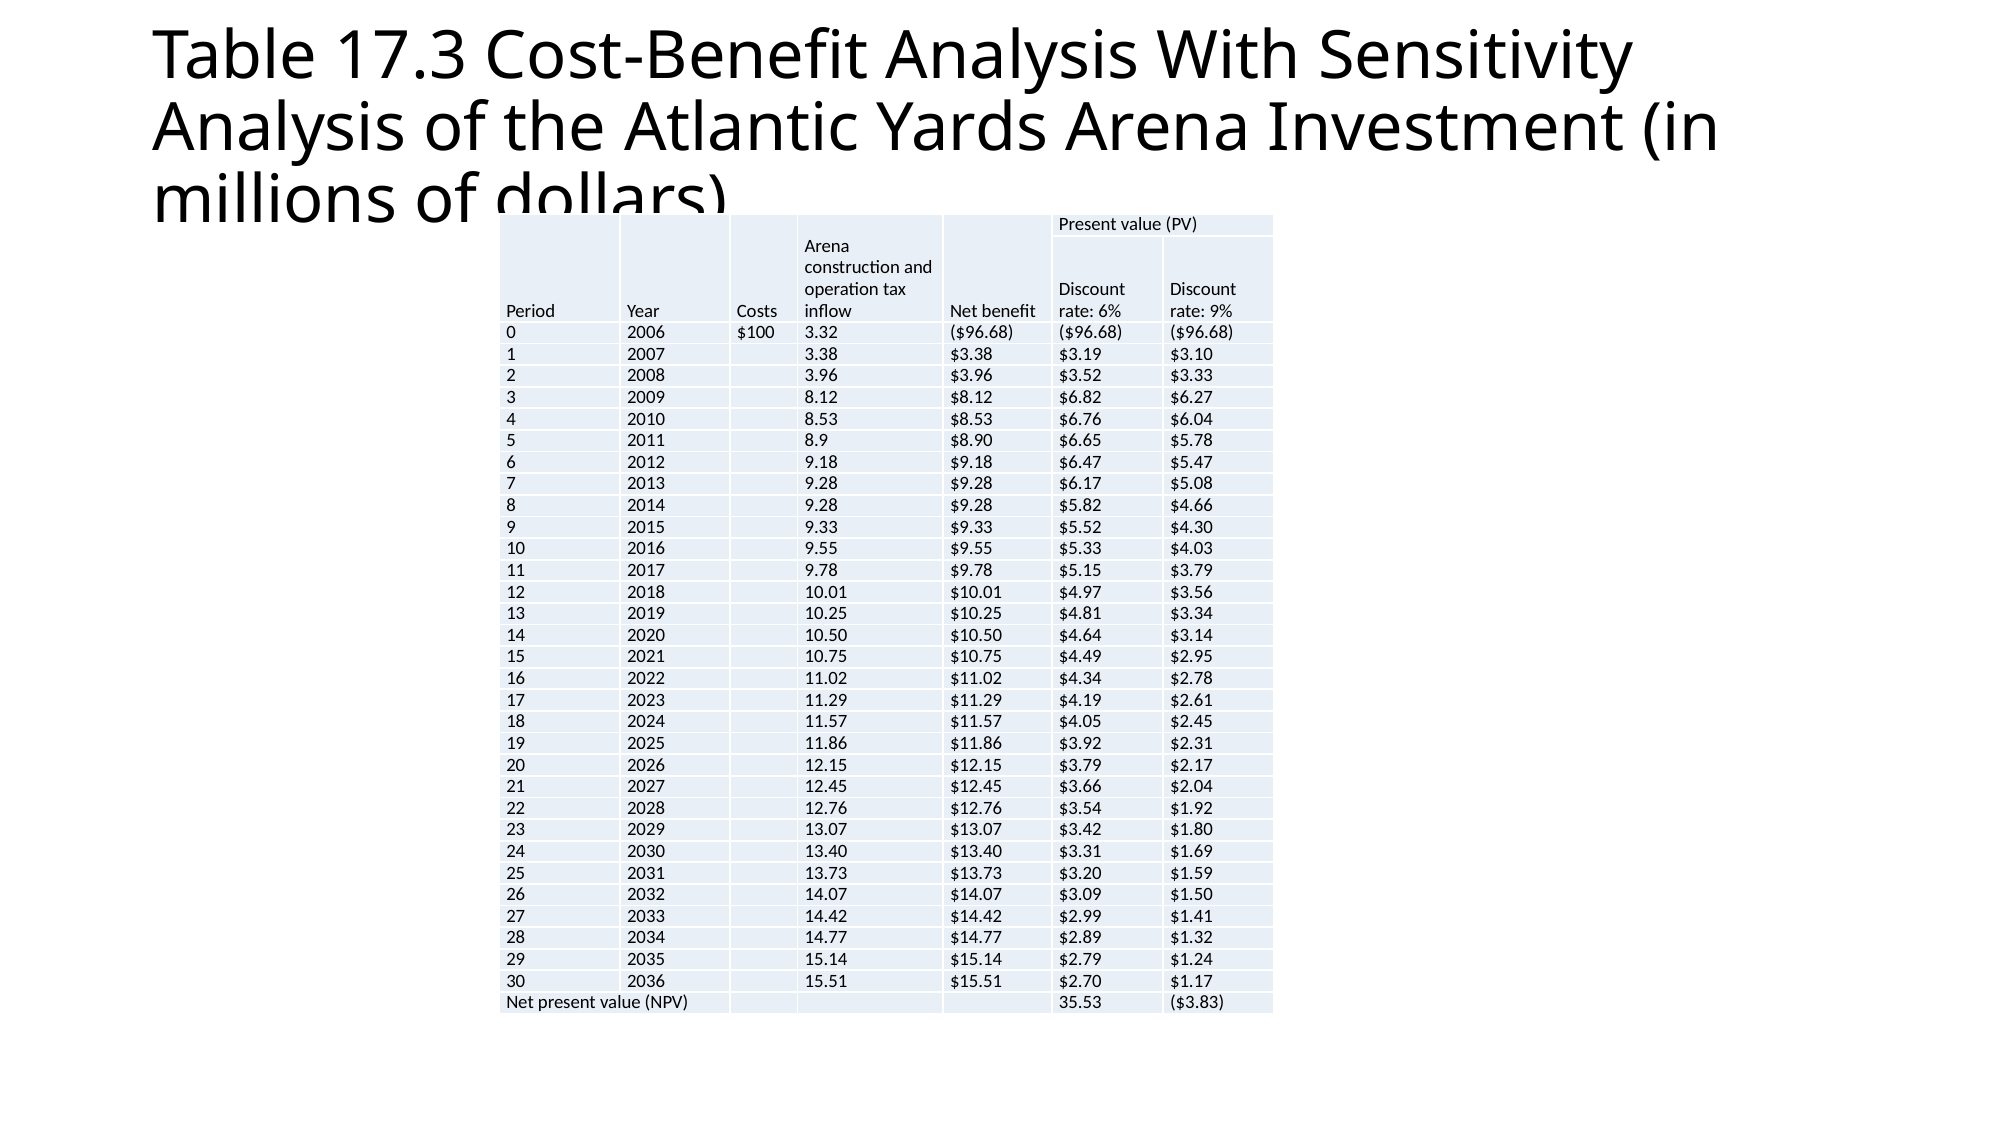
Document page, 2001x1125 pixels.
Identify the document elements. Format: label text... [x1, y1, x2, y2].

table_cell $2.45 [1164, 712, 1273, 732]
table_cell [731, 928, 797, 948]
table_cell 2023 [621, 690, 729, 710]
table_cell $100 [731, 323, 797, 343]
table_cell 6 [500, 452, 619, 472]
table_cell $10.75 [944, 647, 1051, 667]
table_cell $2.04 [1164, 777, 1273, 797]
table_cell $3.79 [1164, 561, 1273, 580]
table_cell ($96.68) [1053, 323, 1162, 343]
table_cell $9.18 [944, 452, 1051, 472]
table_cell [731, 647, 797, 667]
table_cell $5.52 [1053, 517, 1162, 537]
table_cell $4.64 [1053, 625, 1162, 645]
table_cell 3.96 [798, 366, 942, 386]
table_cell $14.42 [944, 906, 1051, 926]
table_cell $3.19 [1053, 344, 1162, 364]
table_cell Net present value (NPV) [500, 993, 729, 1013]
table_cell 2025 [621, 733, 729, 753]
table_cell 12 [500, 582, 619, 602]
table_cell 9.28 [798, 474, 942, 494]
table_cell [944, 993, 1051, 1013]
table_cell [731, 344, 797, 364]
table_cell $2.61 [1164, 690, 1273, 710]
table_cell 2033 [621, 906, 729, 926]
table_cell $6.82 [1053, 388, 1162, 407]
table_cell [731, 842, 797, 861]
table_cell 18 [500, 712, 619, 732]
table_cell 2031 [621, 863, 729, 883]
table_cell 24 [500, 842, 619, 861]
table_cell $3.52 [1053, 366, 1162, 386]
table_cell 2034 [621, 928, 729, 948]
table_cell 2013 [621, 474, 729, 494]
table_cell $5.15 [1053, 561, 1162, 580]
table_cell 2017 [621, 561, 729, 580]
table_cell $3.54 [1053, 798, 1162, 818]
table_cell [731, 561, 797, 580]
table_cell $3.92 [1053, 733, 1162, 753]
table_cell $3.79 [1053, 755, 1162, 775]
table_cell $1.32 [1164, 928, 1273, 948]
table_cell $1.50 [1164, 885, 1273, 905]
table_cell $4.19 [1053, 690, 1162, 710]
table_cell 2008 [621, 366, 729, 386]
table_cell 29 [500, 950, 619, 969]
table_cell 13.07 [798, 820, 942, 840]
table_cell 10.25 [798, 604, 942, 624]
table_cell $3.66 [1053, 777, 1162, 797]
table_cell $5.82 [1053, 496, 1162, 516]
table_cell $6.17 [1053, 474, 1162, 494]
table_cell [731, 777, 797, 797]
table_cell [731, 690, 797, 710]
table_cell $10.50 [944, 625, 1051, 645]
table_cell [731, 820, 797, 840]
table_cell ($96.68) [1164, 323, 1273, 343]
table_header Arena construction and operation tax inflow [798, 215, 942, 321]
table_cell 9.55 [798, 539, 942, 559]
table_cell 9 [500, 517, 619, 537]
table_header Net benefit [944, 215, 1051, 321]
table_cell 20 [500, 755, 619, 775]
table_cell 21 [500, 777, 619, 797]
table_cell $2.89 [1053, 928, 1162, 948]
table_cell $6.47 [1053, 452, 1162, 472]
table_cell 22 [500, 798, 619, 818]
table_header Present value (PV) [1053, 215, 1273, 235]
table_cell 3.32 [798, 323, 942, 343]
table_cell $3.20 [1053, 863, 1162, 883]
table_cell 8 [500, 496, 619, 516]
table_cell [731, 950, 797, 969]
table_cell $5.33 [1053, 539, 1162, 559]
table_cell $3.96 [944, 366, 1051, 386]
table_cell 2026 [621, 755, 729, 775]
table_cell 2036 [621, 971, 729, 991]
table_cell 4 [500, 409, 619, 429]
table_cell [731, 517, 797, 537]
table_cell 2012 [621, 452, 729, 472]
table_cell 1 [500, 344, 619, 364]
table_cell $3.31 [1053, 842, 1162, 861]
table_cell [731, 863, 797, 883]
table_header Year [621, 215, 729, 321]
table_cell 17 [500, 690, 619, 710]
table_cell $3.33 [1164, 366, 1273, 386]
table_cell 2027 [621, 777, 729, 797]
table_cell 9.28 [798, 496, 942, 516]
table_cell $9.28 [944, 496, 1051, 516]
table_cell 25 [500, 863, 619, 883]
table_cell ($3.83) [1164, 993, 1273, 1013]
table_cell 11.57 [798, 712, 942, 732]
table_cell 23 [500, 820, 619, 840]
table_cell 12.15 [798, 755, 942, 775]
table_cell $11.86 [944, 733, 1051, 753]
table_cell 30 [500, 971, 619, 991]
table_cell 2009 [621, 388, 729, 407]
table_cell 14.07 [798, 885, 942, 905]
table_cell $2.17 [1164, 755, 1273, 775]
table_header Period [500, 215, 619, 321]
table_cell [731, 733, 797, 753]
table_cell 11.02 [798, 669, 942, 688]
table_cell 2 [500, 366, 619, 386]
table_cell 15.51 [798, 971, 942, 991]
table_cell $1.17 [1164, 971, 1273, 991]
table_cell $11.29 [944, 690, 1051, 710]
table_cell $3.14 [1164, 625, 1273, 645]
table_cell $10.01 [944, 582, 1051, 602]
table_cell 10.01 [798, 582, 942, 602]
table_cell [731, 452, 797, 472]
table_cell $14.07 [944, 885, 1051, 905]
table_cell [731, 755, 797, 775]
table_cell 9.18 [798, 452, 942, 472]
table_cell 2020 [621, 625, 729, 645]
table_cell 8.12 [798, 388, 942, 407]
table_cell $9.28 [944, 474, 1051, 494]
table_cell 10.75 [798, 647, 942, 667]
table_cell $13.40 [944, 842, 1051, 861]
table_cell 15.14 [798, 950, 942, 969]
table_cell $2.78 [1164, 669, 1273, 688]
table_cell $4.81 [1053, 604, 1162, 624]
table_cell [731, 669, 797, 688]
table_cell [731, 604, 797, 624]
table_cell 13 [500, 604, 619, 624]
table_cell $4.34 [1053, 669, 1162, 688]
table_cell 2006 [621, 323, 729, 343]
table_cell 3 [500, 388, 619, 407]
table_cell $4.03 [1164, 539, 1273, 559]
table_cell 12.45 [798, 777, 942, 797]
table_cell 2010 [621, 409, 729, 429]
table_cell 13.73 [798, 863, 942, 883]
table_cell Discount rate: 6% [1053, 237, 1162, 321]
table_cell 35.53 [1053, 993, 1162, 1013]
table_cell 2022 [621, 669, 729, 688]
table_cell $2.70 [1053, 971, 1162, 991]
table_cell 2014 [621, 496, 729, 516]
table_cell 2029 [621, 820, 729, 840]
table_cell 2007 [621, 344, 729, 364]
table_cell $6.65 [1053, 431, 1162, 451]
table_cell $1.24 [1164, 950, 1273, 969]
table_cell $4.05 [1053, 712, 1162, 732]
table_cell [731, 474, 797, 494]
table_cell 8.53 [798, 409, 942, 429]
table_cell 3.38 [798, 344, 942, 364]
table_cell $12.76 [944, 798, 1051, 818]
table_cell 11 [500, 561, 619, 580]
table_cell $1.80 [1164, 820, 1273, 840]
table_cell [731, 993, 797, 1013]
table_cell 16 [500, 669, 619, 688]
table_cell $12.45 [944, 777, 1051, 797]
table_cell [731, 798, 797, 818]
table_cell 2021 [621, 647, 729, 667]
table_cell 9.78 [798, 561, 942, 580]
table_cell $5.78 [1164, 431, 1273, 451]
table_cell $3.10 [1164, 344, 1273, 364]
table_cell $3.42 [1053, 820, 1162, 840]
table_cell [731, 409, 797, 429]
table_cell 2018 [621, 582, 729, 602]
table_cell $8.53 [944, 409, 1051, 429]
table_cell $4.30 [1164, 517, 1273, 537]
table_cell 2019 [621, 604, 729, 624]
table_cell 28 [500, 928, 619, 948]
table_cell 12.76 [798, 798, 942, 818]
table_cell $3.56 [1164, 582, 1273, 602]
table_cell [731, 582, 797, 602]
table_cell 14 [500, 625, 619, 645]
table_cell $1.59 [1164, 863, 1273, 883]
table_cell $1.69 [1164, 842, 1273, 861]
table_cell $5.47 [1164, 452, 1273, 472]
table_cell $15.51 [944, 971, 1051, 991]
table_cell $9.33 [944, 517, 1051, 537]
table_cell $13.73 [944, 863, 1051, 883]
table_cell $4.66 [1164, 496, 1273, 516]
table_cell [731, 388, 797, 407]
table_cell $6.04 [1164, 409, 1273, 429]
table_cell 2024 [621, 712, 729, 732]
table_cell [731, 906, 797, 926]
table_cell $15.14 [944, 950, 1051, 969]
table_cell $8.90 [944, 431, 1051, 451]
table_cell $3.38 [944, 344, 1051, 364]
table_cell $5.08 [1164, 474, 1273, 494]
table_cell 14.77 [798, 928, 942, 948]
table_cell $2.99 [1053, 906, 1162, 926]
table_cell $11.02 [944, 669, 1051, 688]
table_cell $4.97 [1053, 582, 1162, 602]
table_cell $3.09 [1053, 885, 1162, 905]
table_cell 19 [500, 733, 619, 753]
table_cell 2016 [621, 539, 729, 559]
table_cell [731, 625, 797, 645]
table_cell $2.79 [1053, 950, 1162, 969]
table_cell $3.34 [1164, 604, 1273, 624]
table_cell Discount rate: 9% [1164, 237, 1273, 321]
table_cell 2011 [621, 431, 729, 451]
table_cell 11.29 [798, 690, 942, 710]
table_cell 0 [500, 323, 619, 343]
table_cell 13.40 [798, 842, 942, 861]
table_cell [731, 431, 797, 451]
table_cell [731, 366, 797, 386]
table_cell 27 [500, 906, 619, 926]
table_cell $8.12 [944, 388, 1051, 407]
table_cell 2030 [621, 842, 729, 861]
table_cell $6.27 [1164, 388, 1273, 407]
table_cell $9.78 [944, 561, 1051, 580]
table_cell $10.25 [944, 604, 1051, 624]
table_cell 10 [500, 539, 619, 559]
table_cell 15 [500, 647, 619, 667]
table_cell [731, 539, 797, 559]
table_cell [731, 971, 797, 991]
table_cell $2.31 [1164, 733, 1273, 753]
table_cell [731, 496, 797, 516]
table_cell $2.95 [1164, 647, 1273, 667]
table_cell 9.33 [798, 517, 942, 537]
table_cell 26 [500, 885, 619, 905]
table_cell 7 [500, 474, 619, 494]
table_cell 2015 [621, 517, 729, 537]
table_header Costs [731, 215, 797, 321]
table_cell 8.9 [798, 431, 942, 451]
table_cell [731, 885, 797, 905]
table_cell [731, 712, 797, 732]
table_cell $12.15 [944, 755, 1051, 775]
table_cell [798, 993, 942, 1013]
table_cell $13.07 [944, 820, 1051, 840]
table_cell $1.41 [1164, 906, 1273, 926]
table_cell $1.92 [1164, 798, 1273, 818]
table_cell 2032 [621, 885, 729, 905]
title Table 17.3 Cost-Benefit Analysis With Sensitivity Analysis of the Atlantic Yards Arena Investment (in millions of dollars) [137, 59, 1863, 278]
table_cell 5 [500, 431, 619, 451]
table_cell 11.86 [798, 733, 942, 753]
table_cell 2028 [621, 798, 729, 818]
table_cell 10.50 [798, 625, 942, 645]
table_cell $6.76 [1053, 409, 1162, 429]
table_cell $14.77 [944, 928, 1051, 948]
table_cell 14.42 [798, 906, 942, 926]
table_cell ($96.68) [944, 323, 1051, 343]
table_cell 2035 [621, 950, 729, 969]
table_cell $4.49 [1053, 647, 1162, 667]
table_cell $11.57 [944, 712, 1051, 732]
table_cell $9.55 [944, 539, 1051, 559]
